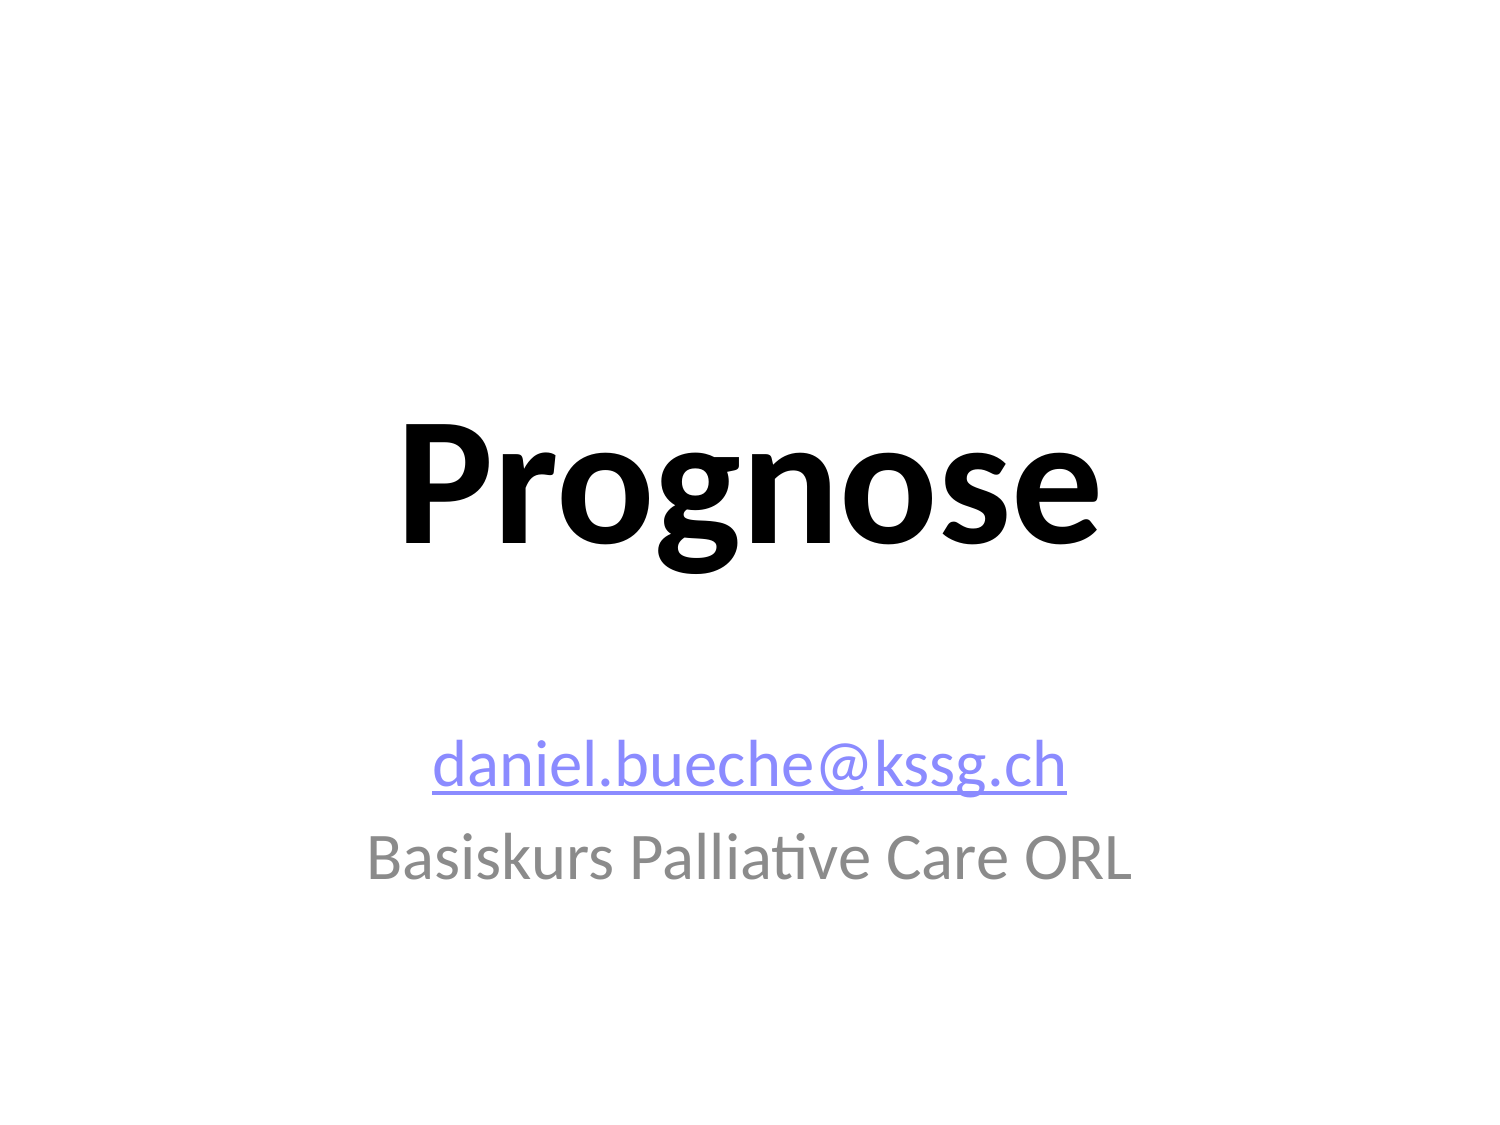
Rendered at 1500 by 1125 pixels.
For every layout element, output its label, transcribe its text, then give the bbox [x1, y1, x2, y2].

subtitle daniel.bueche@kssg.ch Basiskurs Palliative Care ORL [225, 712, 1275, 925]
title Prognose [112, 349, 1388, 591]
